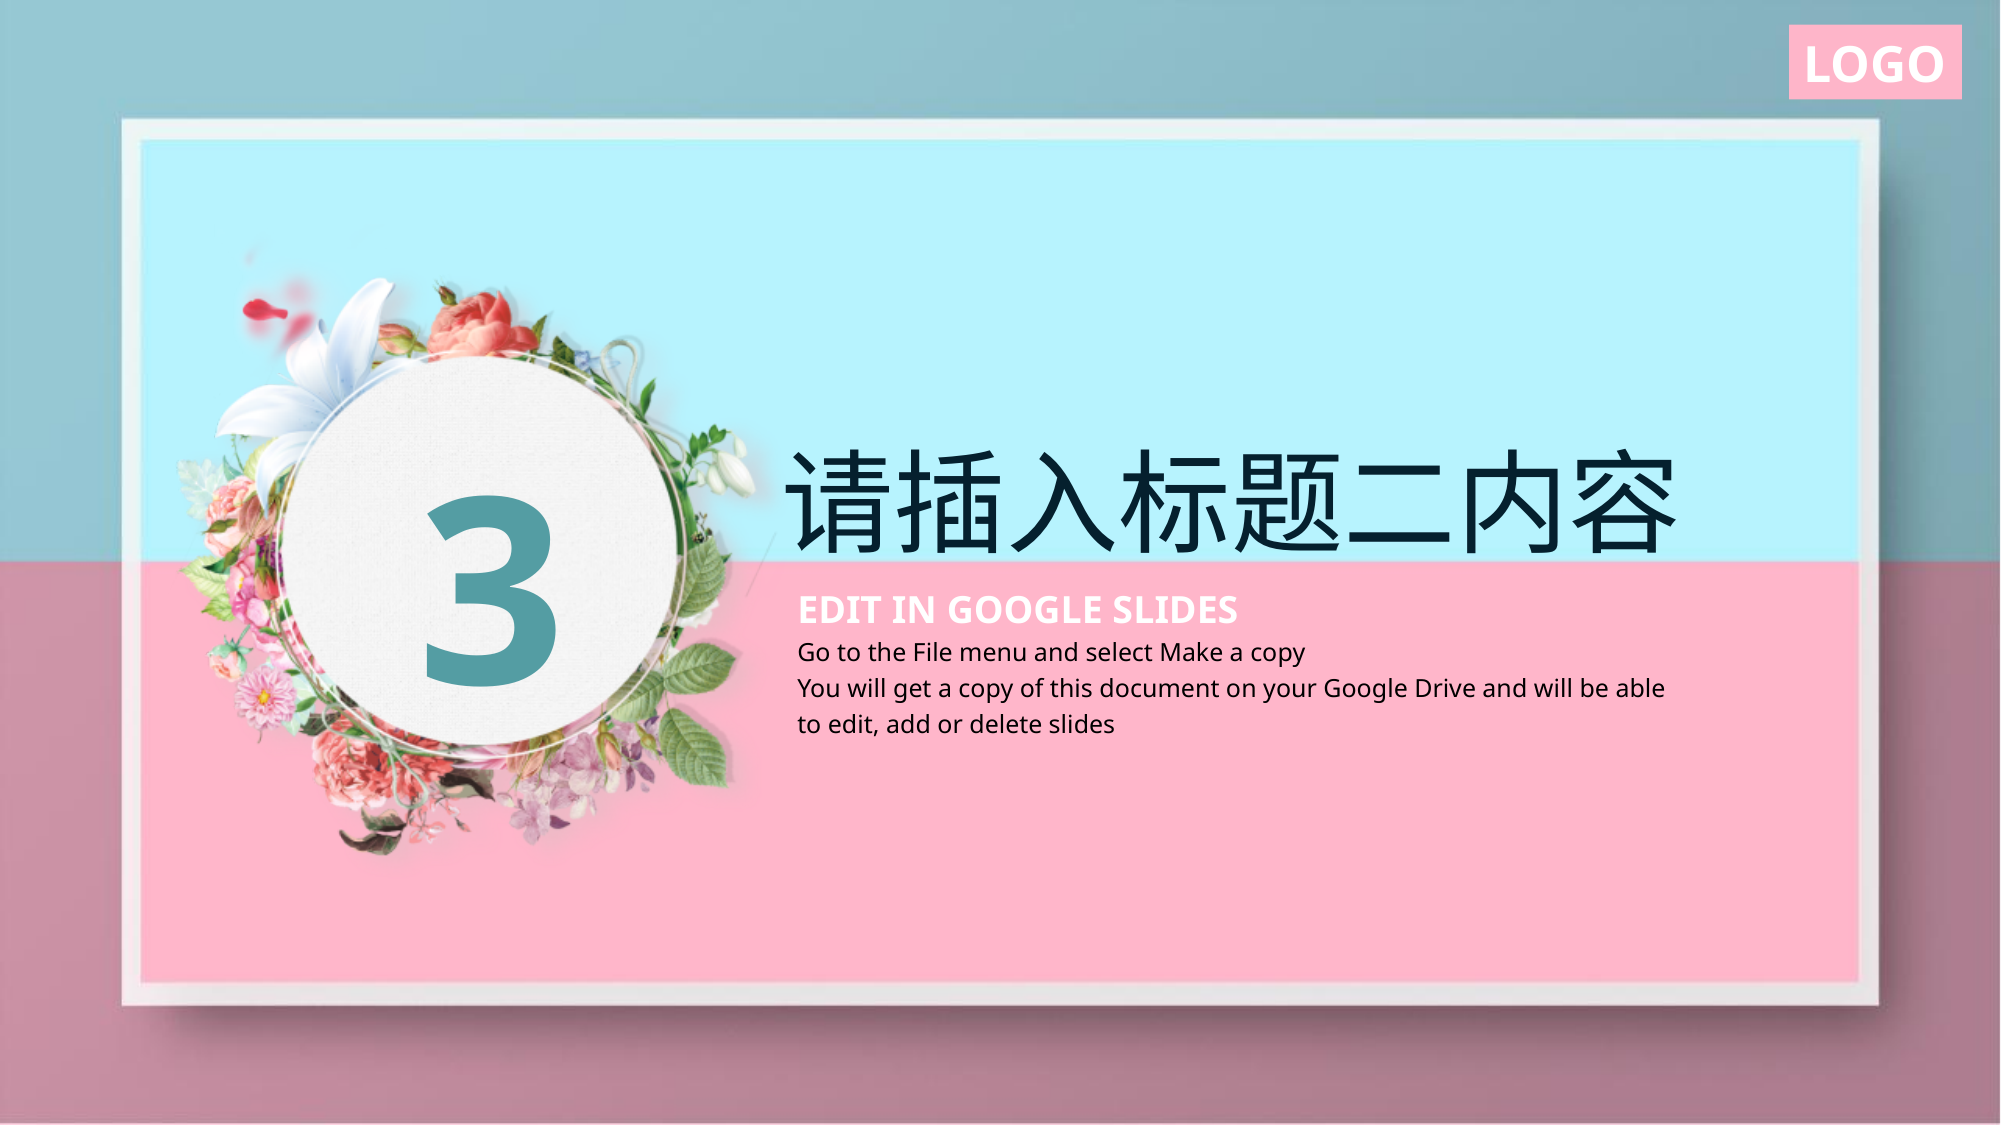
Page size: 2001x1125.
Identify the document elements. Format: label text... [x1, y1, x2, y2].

text_box EDIT IN GOOGLE SLIDES Go to the File menu and select Make a copy You will get a copy of this document on your Google Drive and will be able to edit, add or delete slides [809, 561, 1699, 885]
text_box LOGO [1789, 24, 1962, 100]
picture [0, 0, 2001, 1125]
text_box 请插入标题二内容 [809, 394, 2000, 583]
